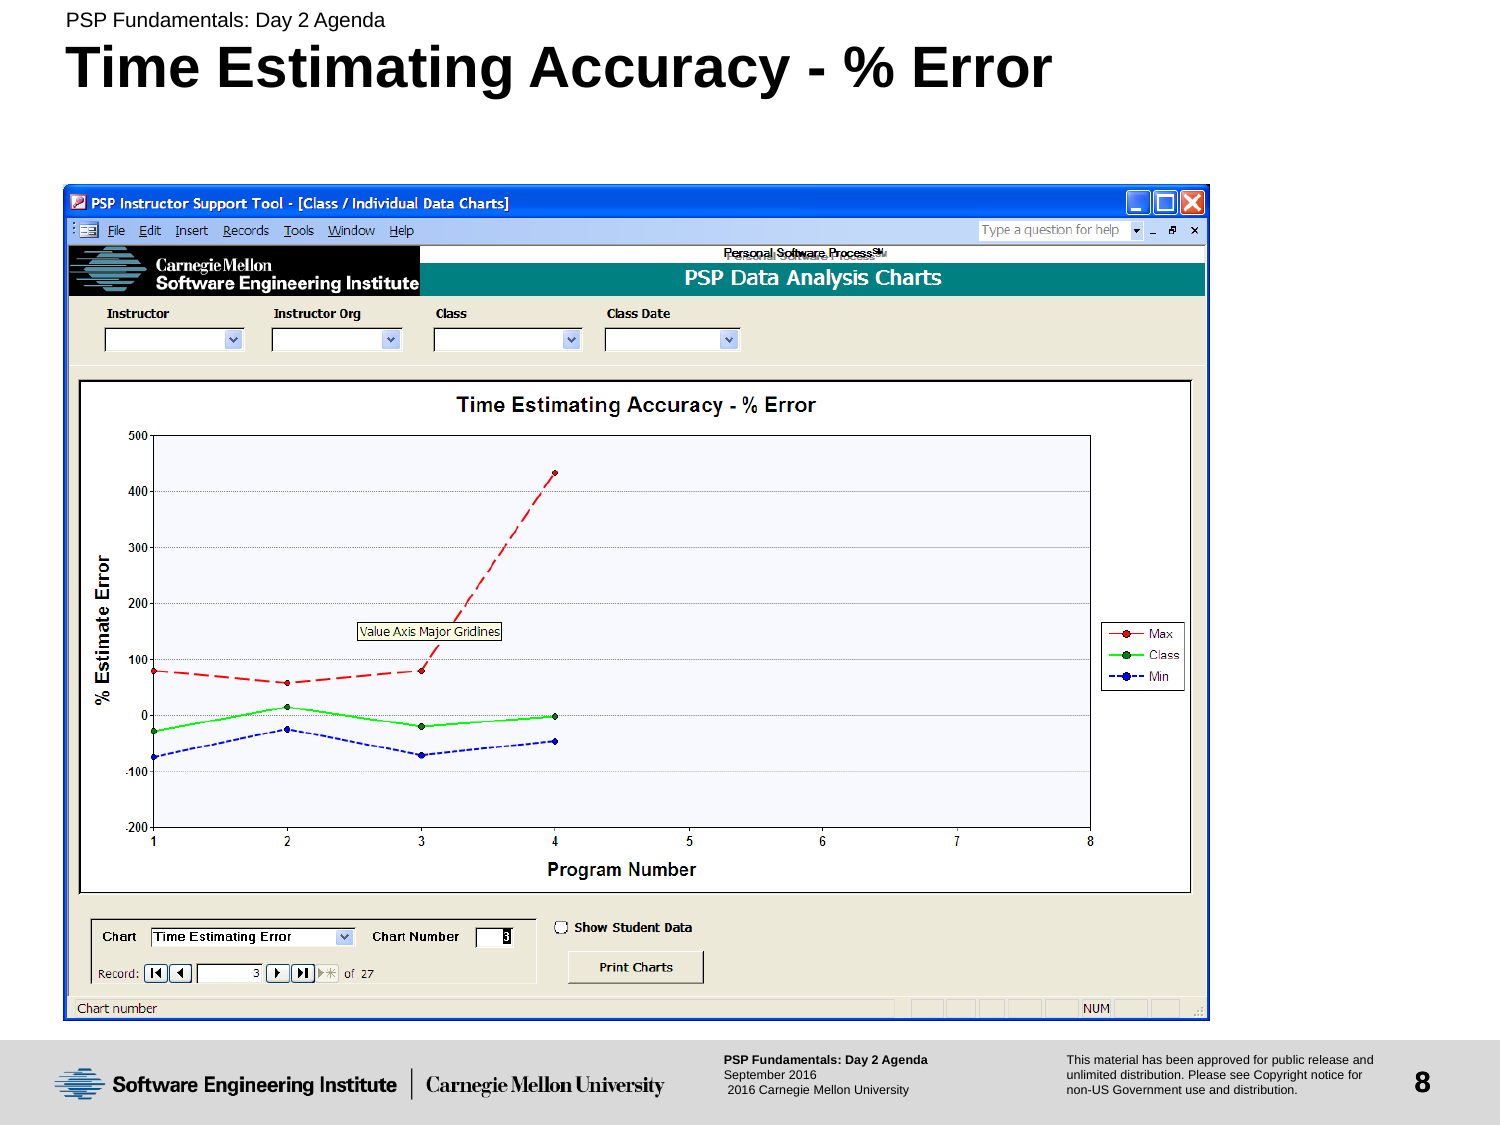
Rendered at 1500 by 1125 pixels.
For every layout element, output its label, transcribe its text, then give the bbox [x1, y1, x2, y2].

picture [63, 184, 1210, 1021]
picture [46, 1061, 673, 1104]
title Time Estimating Accuracy - % Error [65, 37, 1430, 148]
